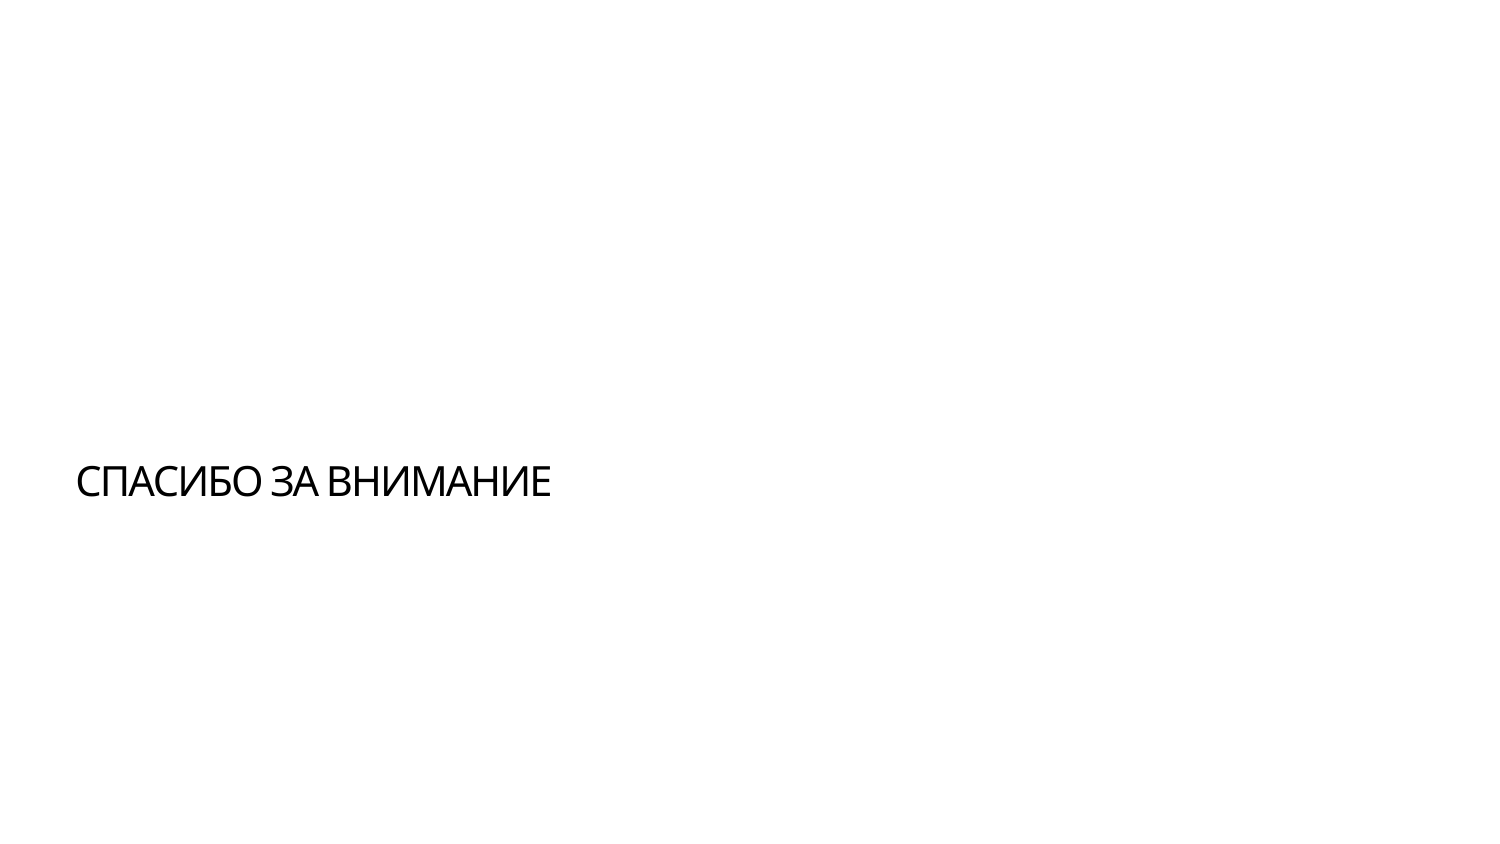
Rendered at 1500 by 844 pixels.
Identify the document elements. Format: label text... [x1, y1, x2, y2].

title СПАСИБО ЗА ВНИМАНИЕ [75, 460, 1426, 580]
